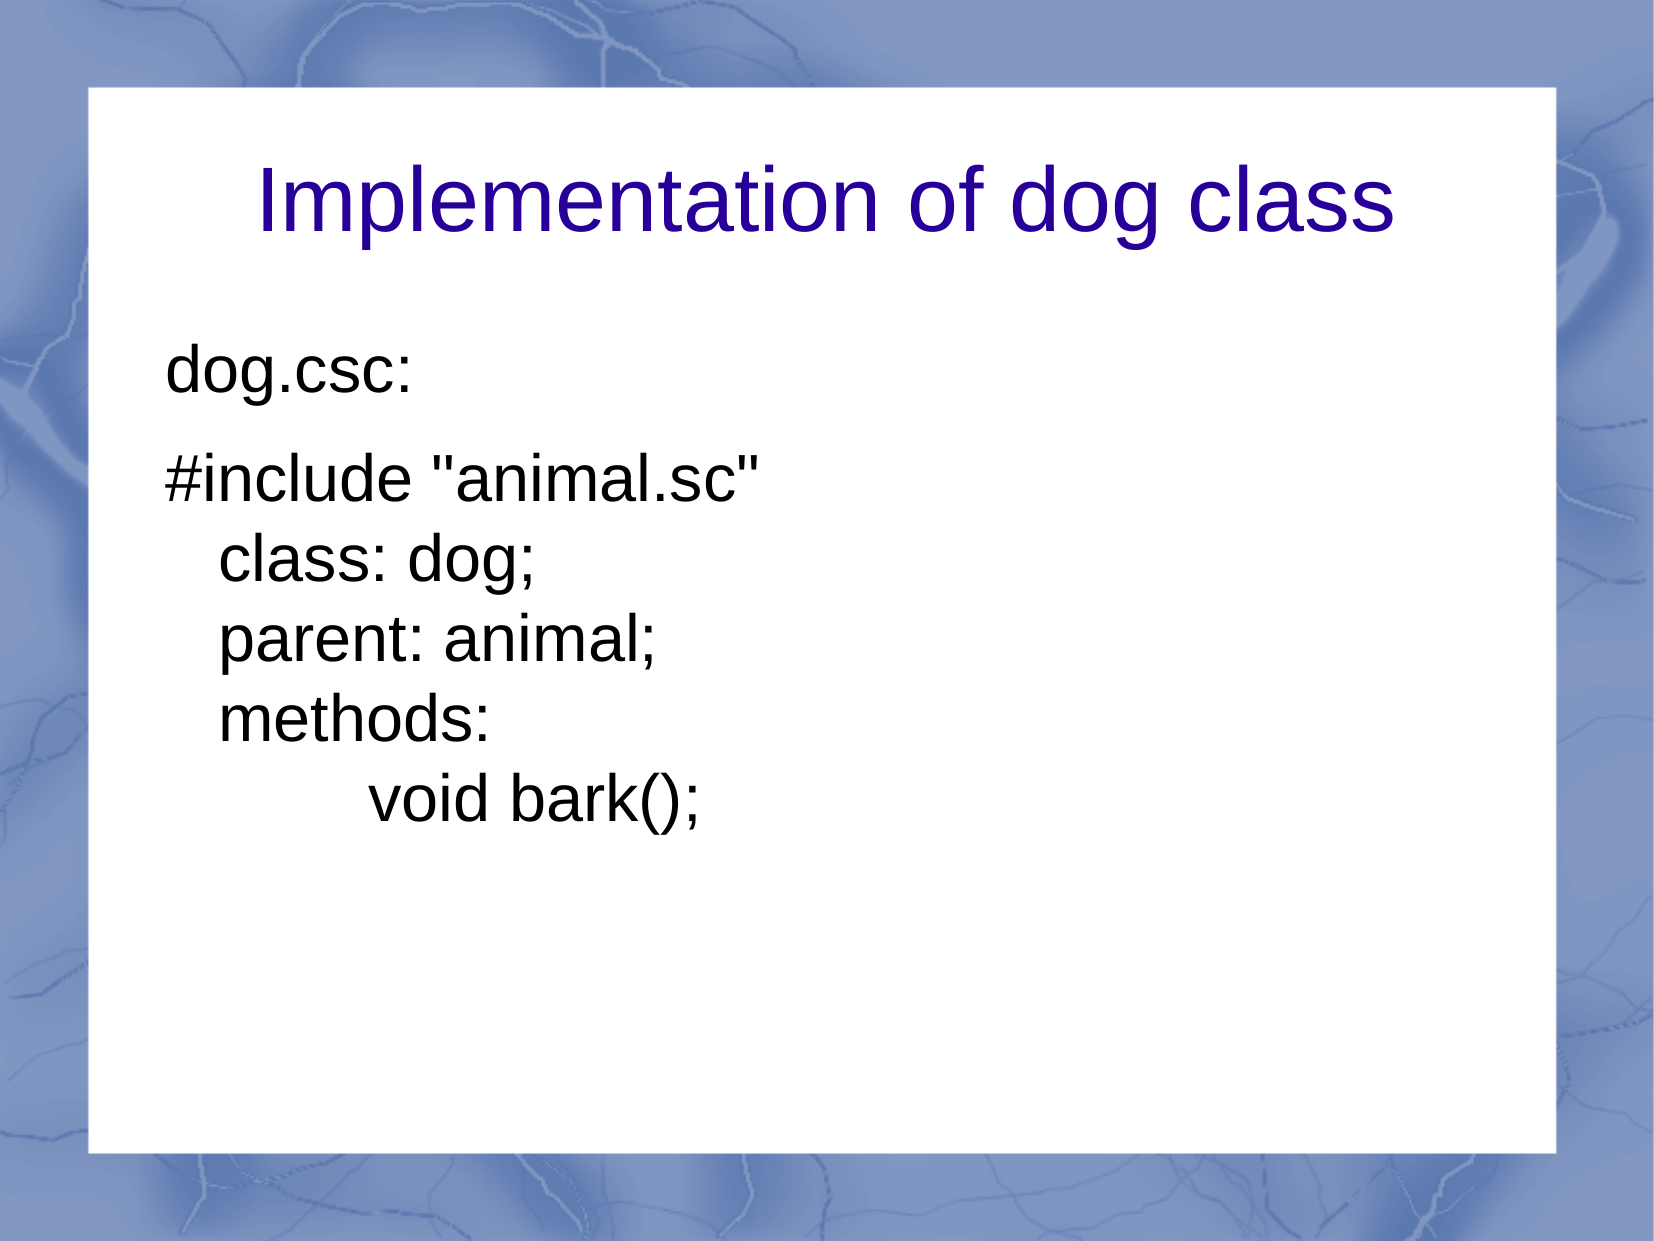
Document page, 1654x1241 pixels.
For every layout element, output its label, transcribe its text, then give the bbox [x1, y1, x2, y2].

title Implementation of dog class [118, 90, 1536, 298]
picture [0, 0, 1654, 1241]
list dog.csc: #include "animal.sc" class: dog; parent: animal; methods: void bark(); [147, 325, 1506, 1031]
